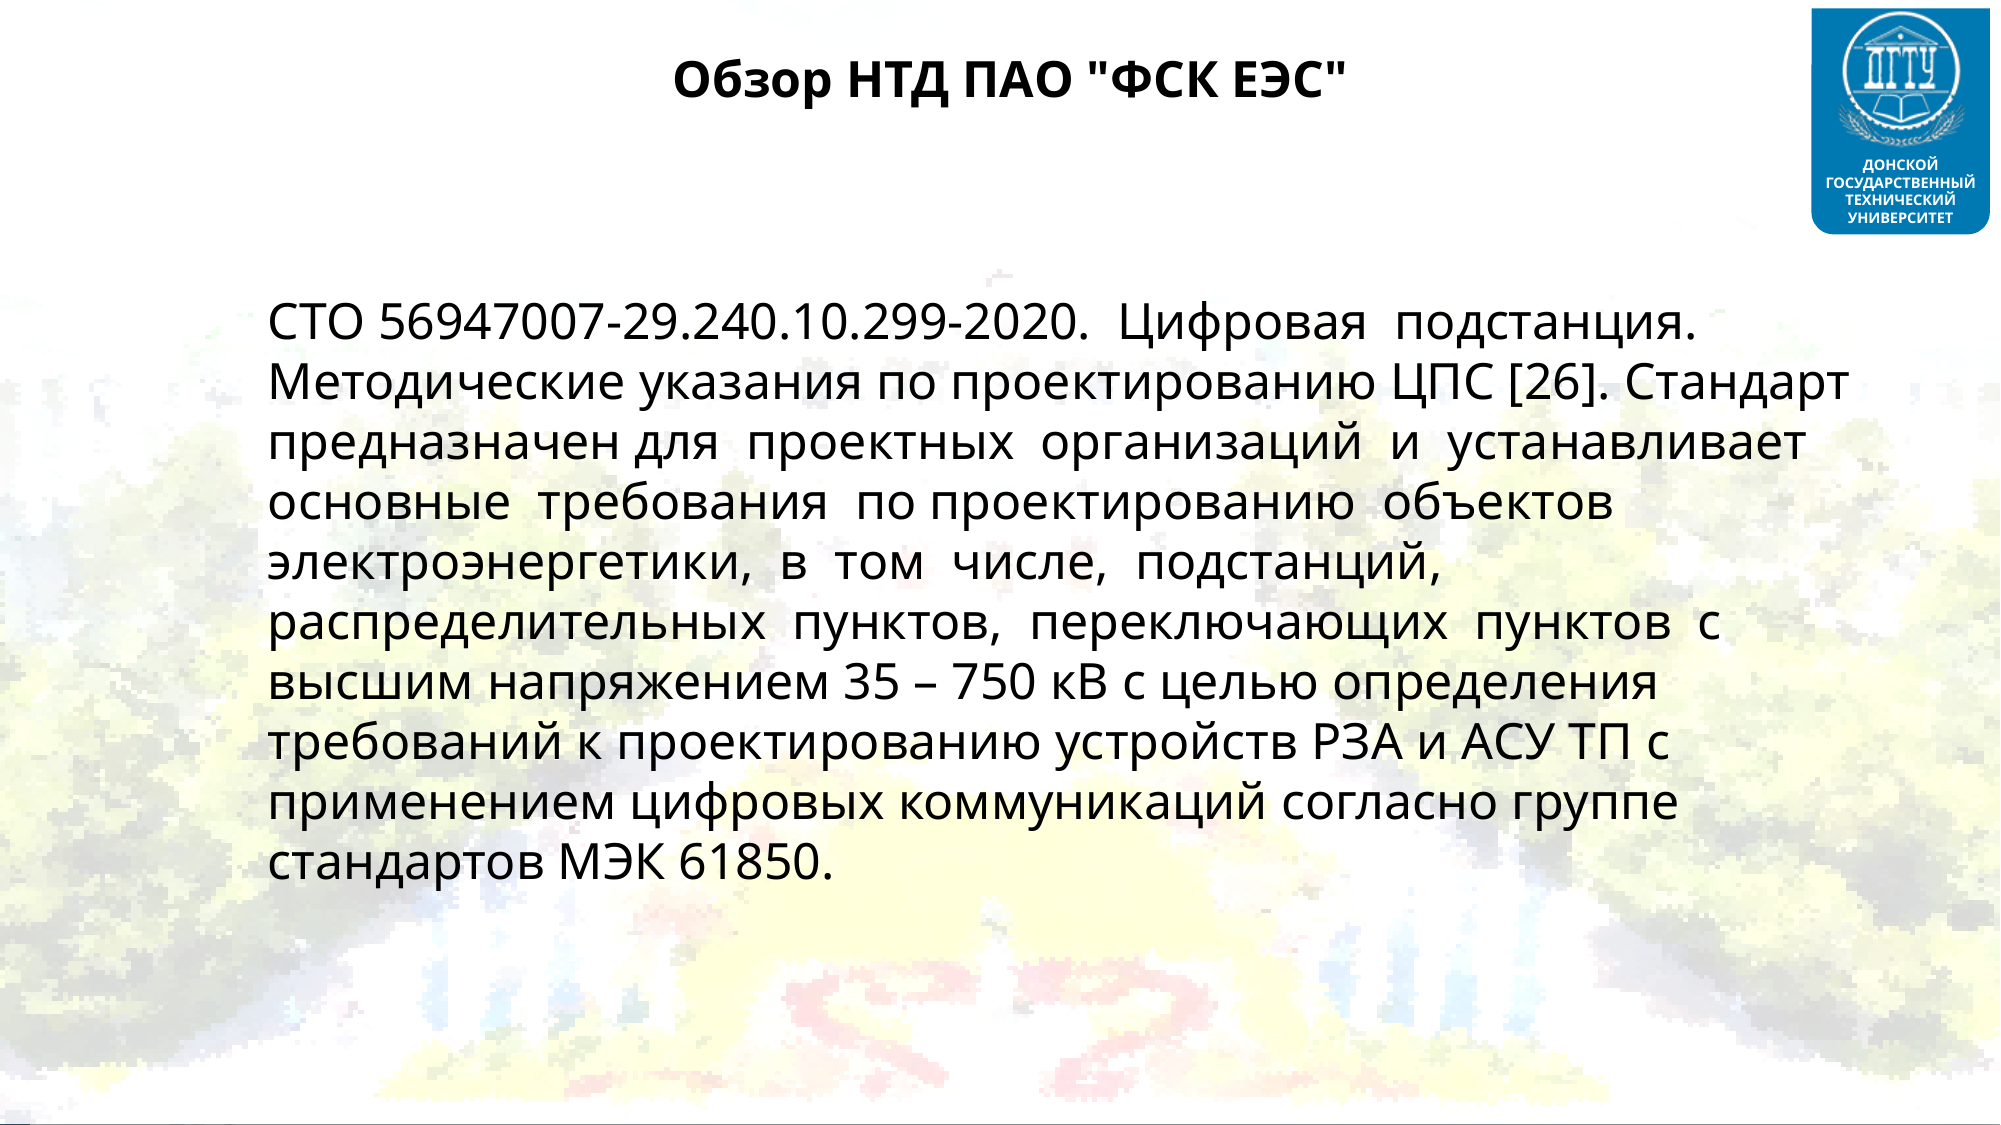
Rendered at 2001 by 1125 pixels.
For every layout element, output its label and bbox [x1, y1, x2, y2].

picture [0, 0, 2000, 1125]
text_box [1801, 8, 2000, 236]
